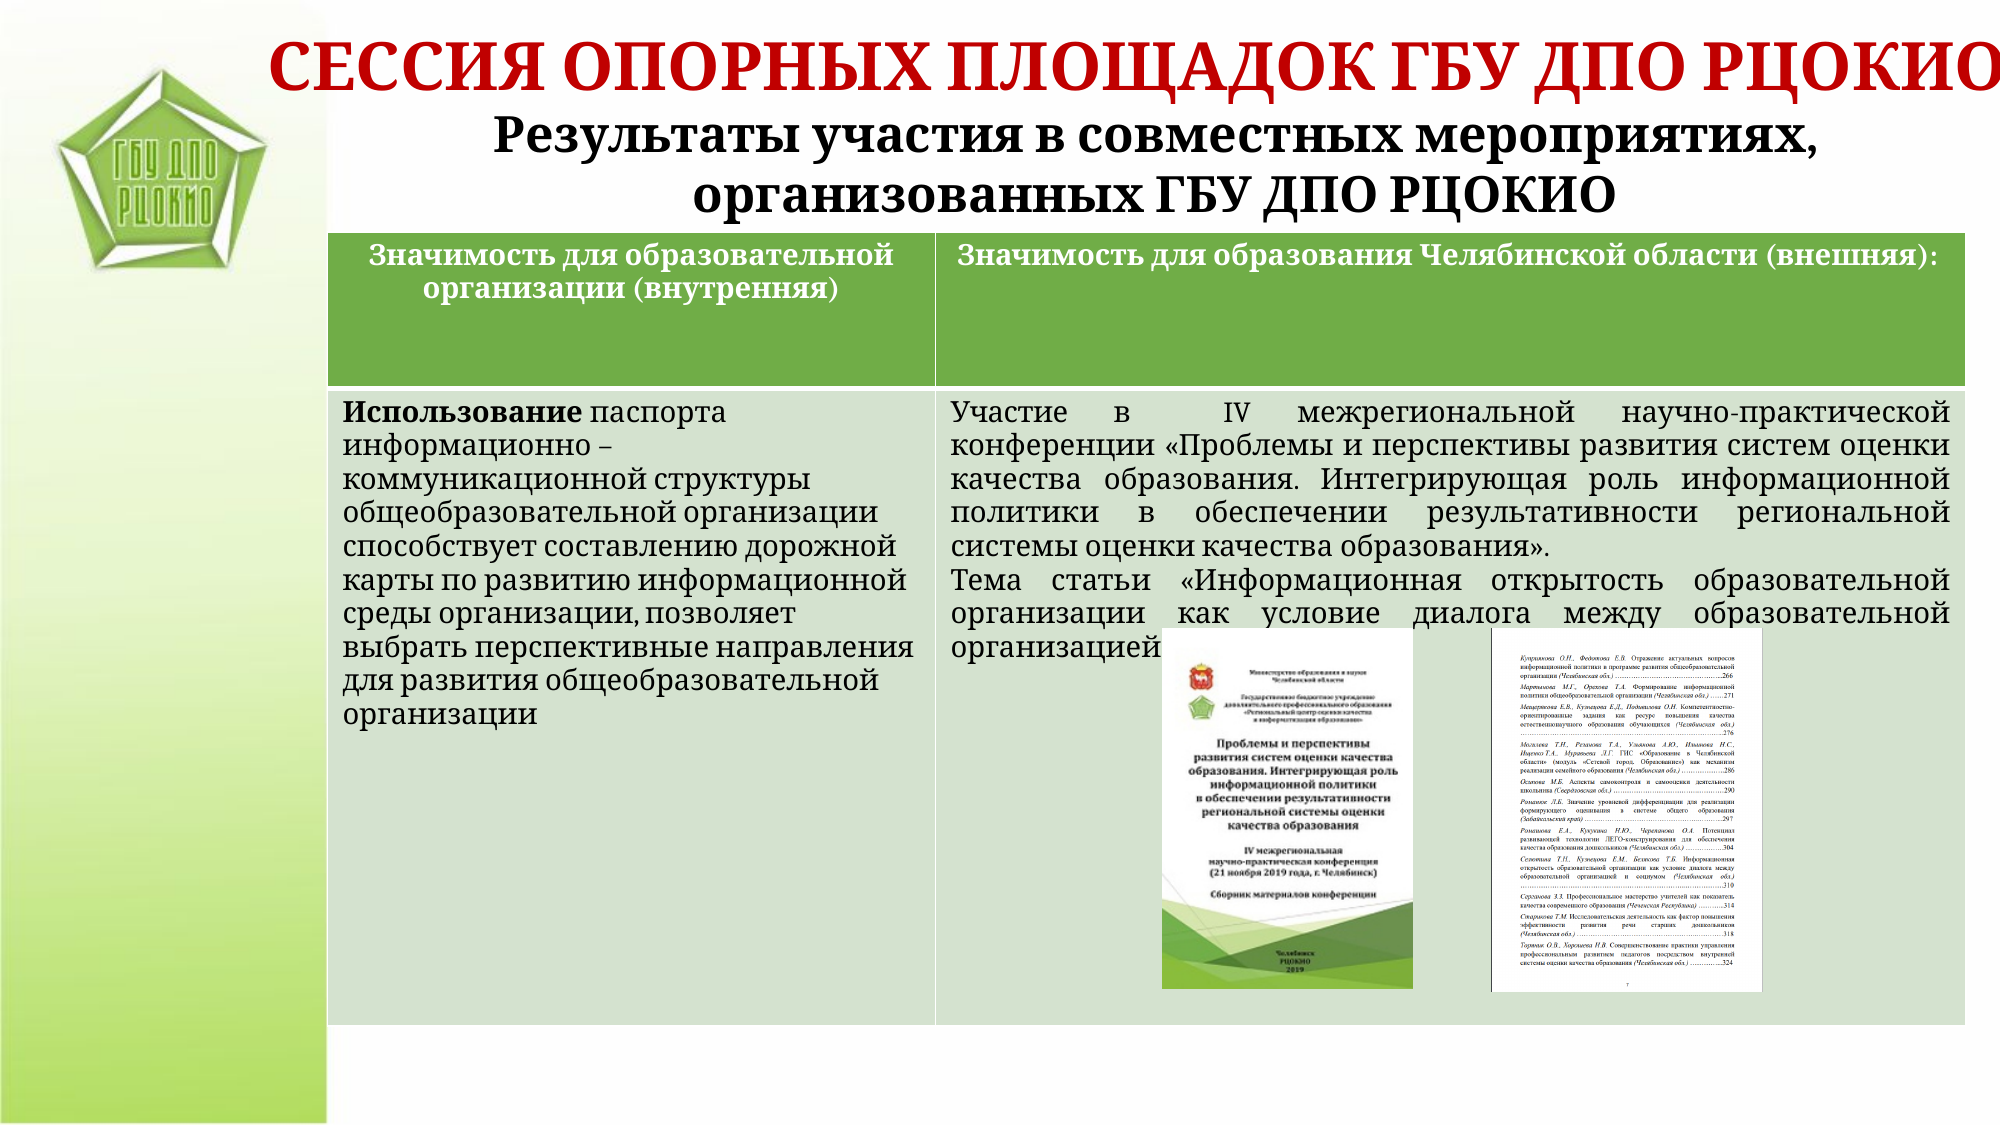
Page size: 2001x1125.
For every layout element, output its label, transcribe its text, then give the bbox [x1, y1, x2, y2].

table_header Значимость для образования Челябинской области (внешняя): [936, 233, 1965, 386]
table_cell Участие в IV межрегиональной научно-практической конференции «Проблемы и перспективы развития систем оценки качества образования. Интегрирующая роль информационной политики в обеспечении результативности региональной системы оценки качества образования». Тема статьи «Информационная открытость образовательной организации как условие диалога между образовательной организацией и социумом» [936, 391, 1965, 1025]
table_cell Использование паспорта информационно – коммуникационной структуры общеобразовательной организации способствует составлению дорожной карты по развитию информационной среды организации, позволяет выбрать перспективные направления для развития общеобразовательной организации [328, 391, 935, 1025]
picture [0, 0, 2001, 1125]
table_header Значимость для образовательной организации (внутренняя) [328, 233, 935, 386]
text_box СЕССИЯ ОПОРНЫХ ПЛОЩАДОК ГБУ ДПО РЦОКИО [252, 16, 2000, 112]
text_box Результаты участия в совместных мероприятиях, организованных ГБУ ДПО РЦОКИО [337, 112, 1985, 230]
